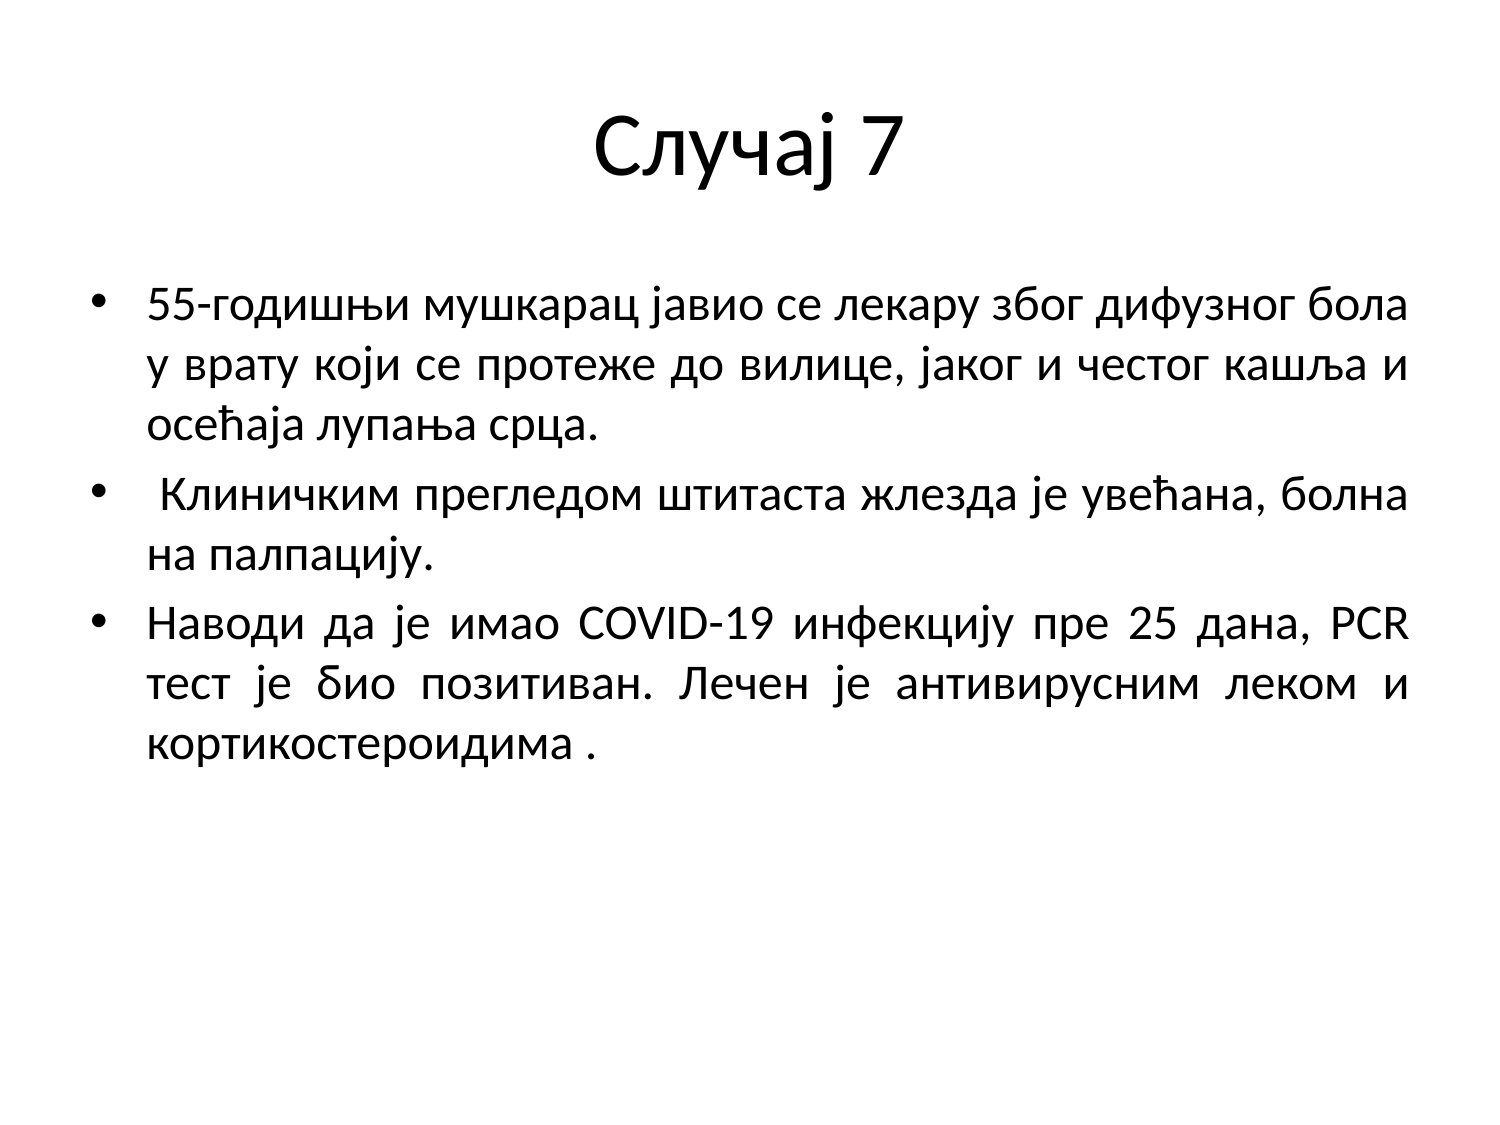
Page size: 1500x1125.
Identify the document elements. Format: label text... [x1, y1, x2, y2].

title Случај 7 [74, 44, 1426, 233]
list 55-годишњи мушкарац јавио се лекару због дифузног бола у врату који се протеже до вилице, јаког и честог кашља и осећаја лупања срца. Клиничким прегледом штитаста жлезда је увећана, болна на палпацију. Наводи да је имао COVID-19 инфекцију пре 25 дана, PCR тест је био позитиван. Лечен је антивирусним леком и кортикостероидима . [74, 262, 1426, 1006]
